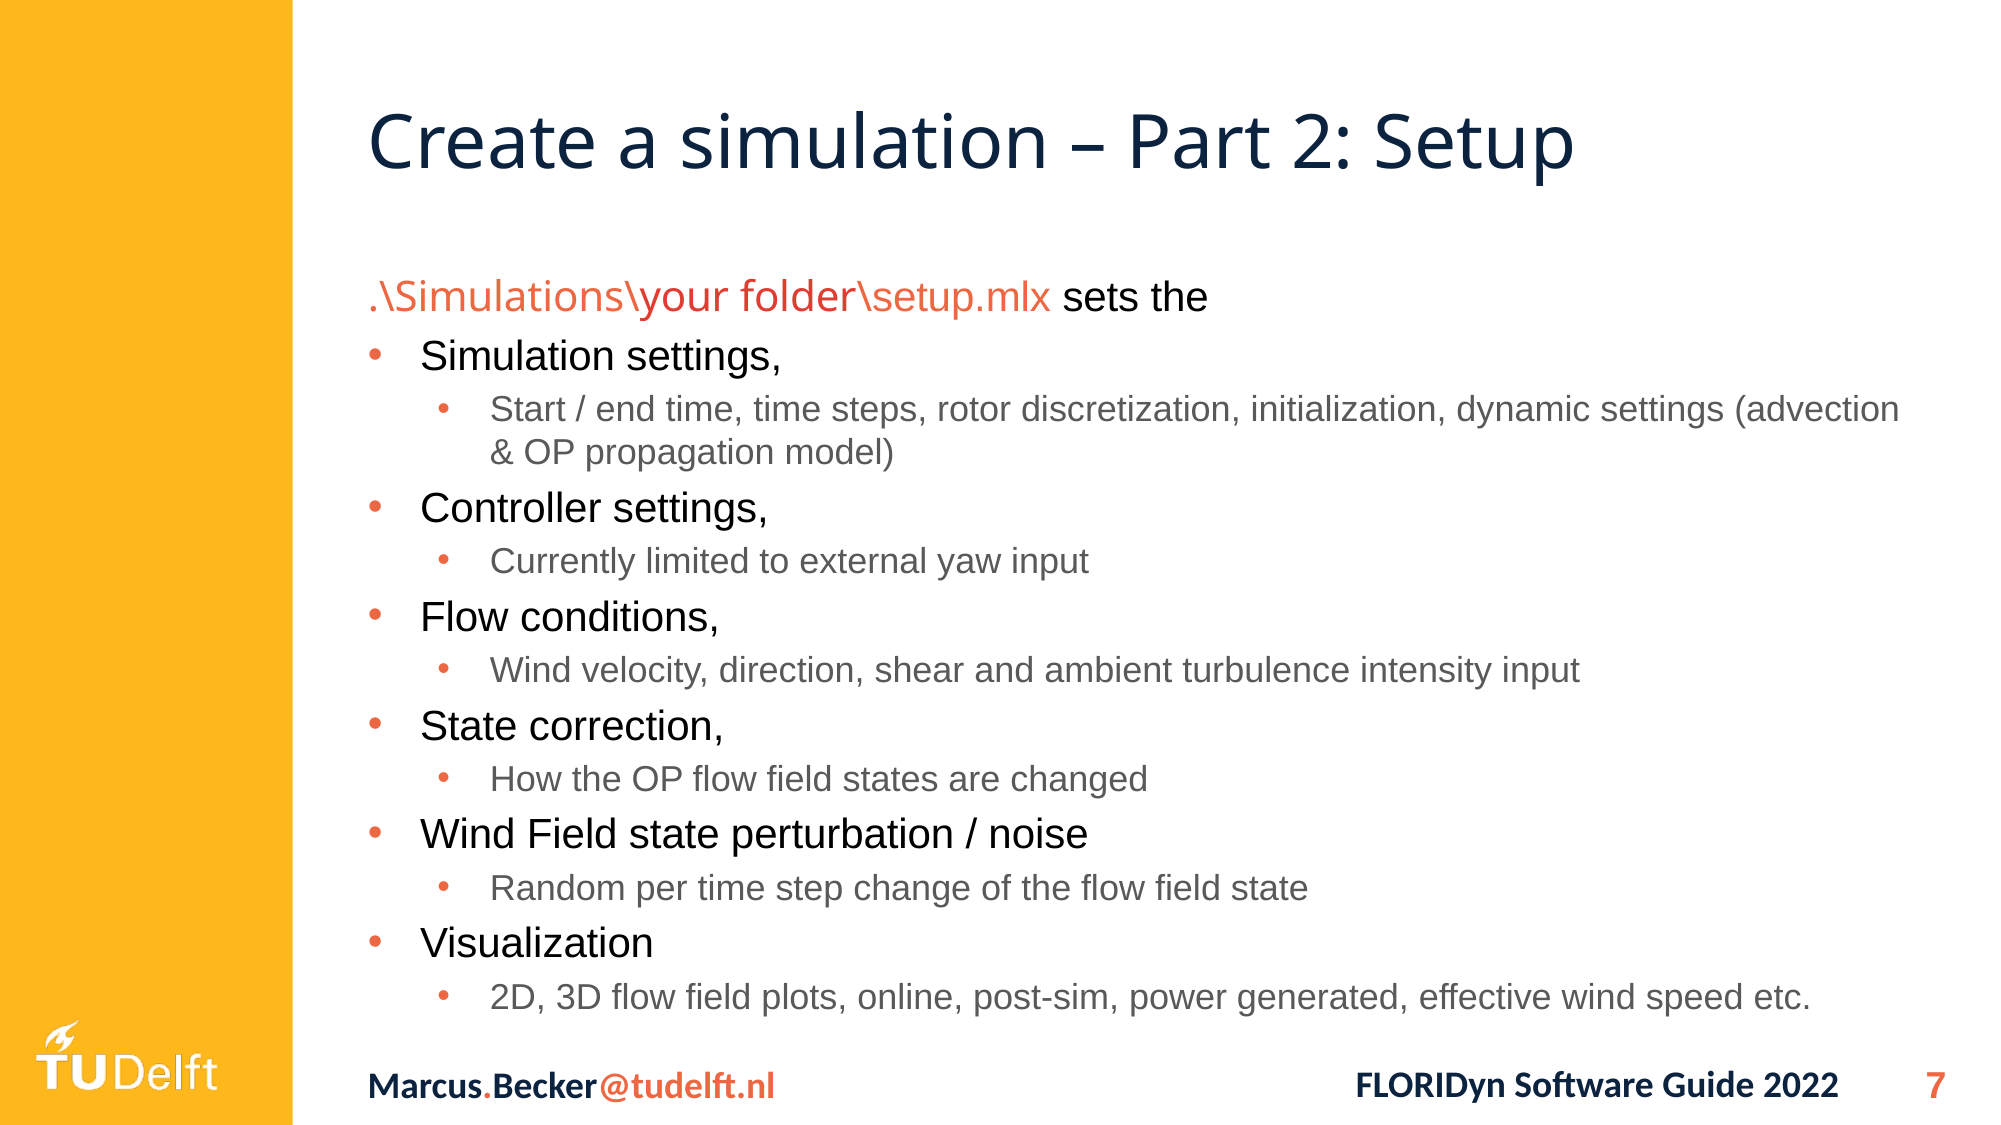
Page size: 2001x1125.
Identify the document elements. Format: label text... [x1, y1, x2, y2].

list .\Simulations\your folder\setup.mlx sets the Simulation settings, Start / end time, time steps, rotor discretization, initialization, dynamic settings (advection & OP propagation model) Controller settings, Currently limited to external yaw input Flow conditions, Wind velocity, direction, shear and ambient turbulence intensity input State correction, How the OP flow field states are changed Wind Field state perturbation / noise Random per time step change of the flow field state Visualization 2D, 3D flow field plots, online, post-sim, power generated, effective wind speed etc. [352, 262, 1940, 1025]
title Create a simulation – Part 2: Setup [352, 45, 1940, 233]
